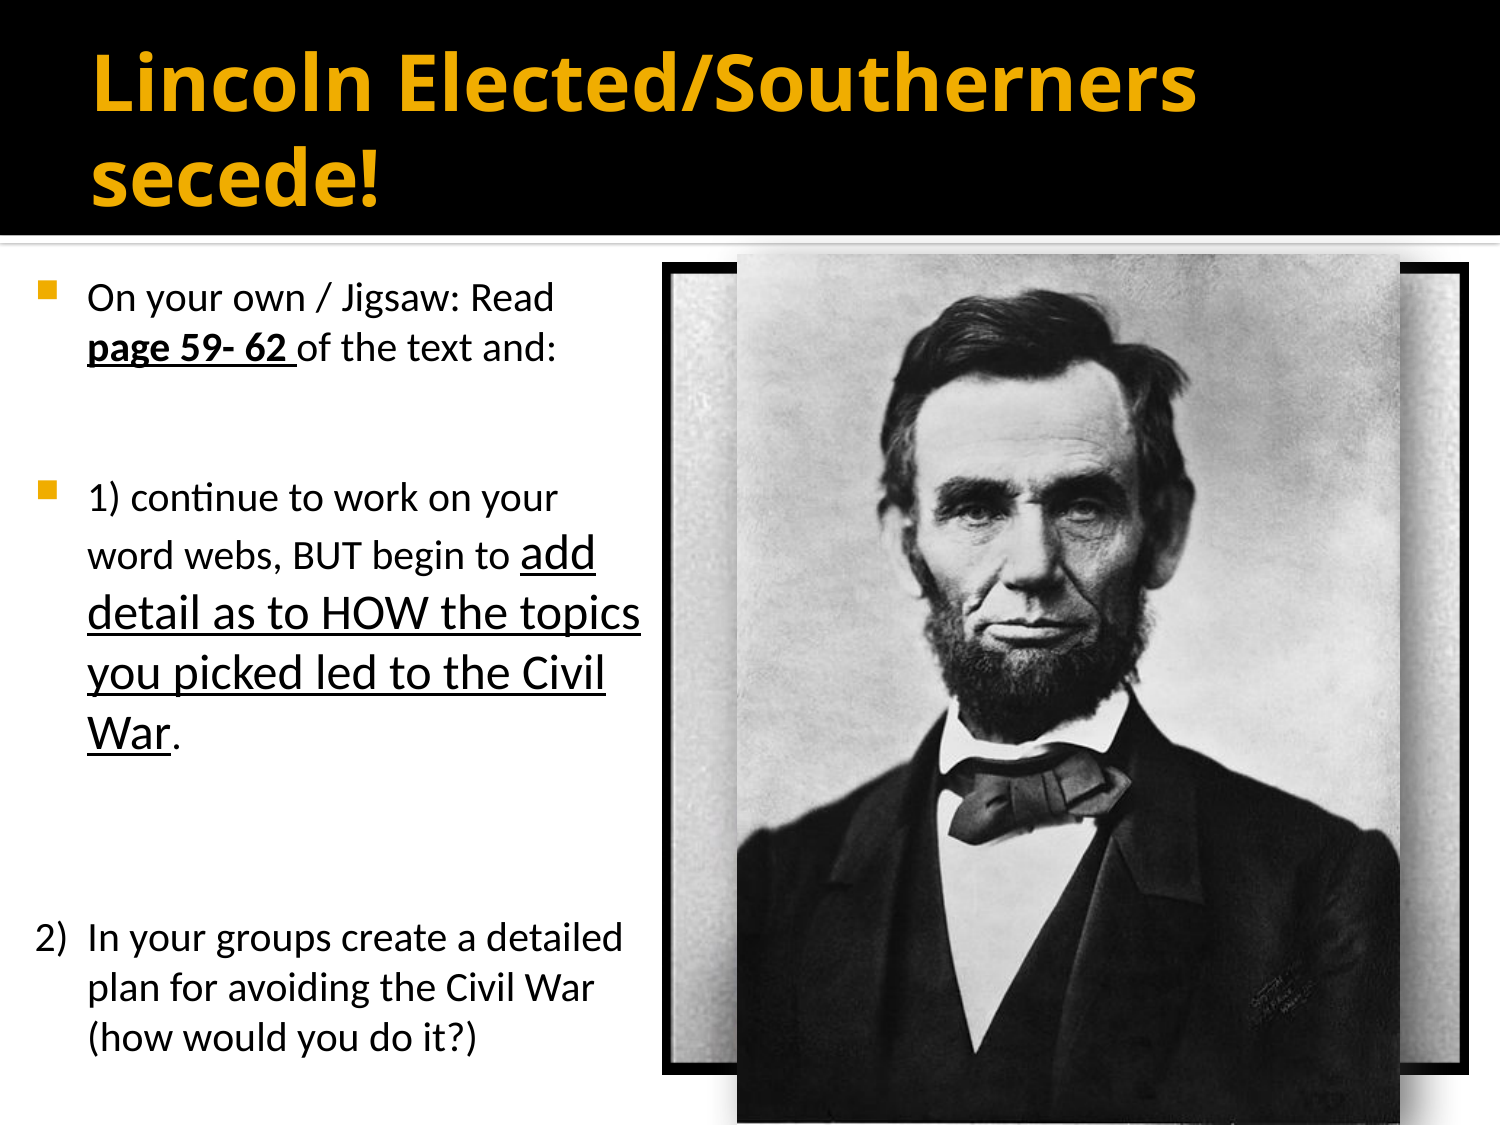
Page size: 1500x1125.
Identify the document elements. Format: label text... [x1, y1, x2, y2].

picture [662, 254, 1469, 1125]
title Lincoln Elected/Southerners secede! [75, 24, 1425, 231]
list On your own / Jigsaw: Read page 59- 62 of the text and: 1) continue to work on your word webs, BUT begin to add detail as to HOW the topics you picked led to the Civil War. 2) In your groups create a detailed plan for avoiding the Civil War (how would you do it?) [0, 254, 663, 1125]
